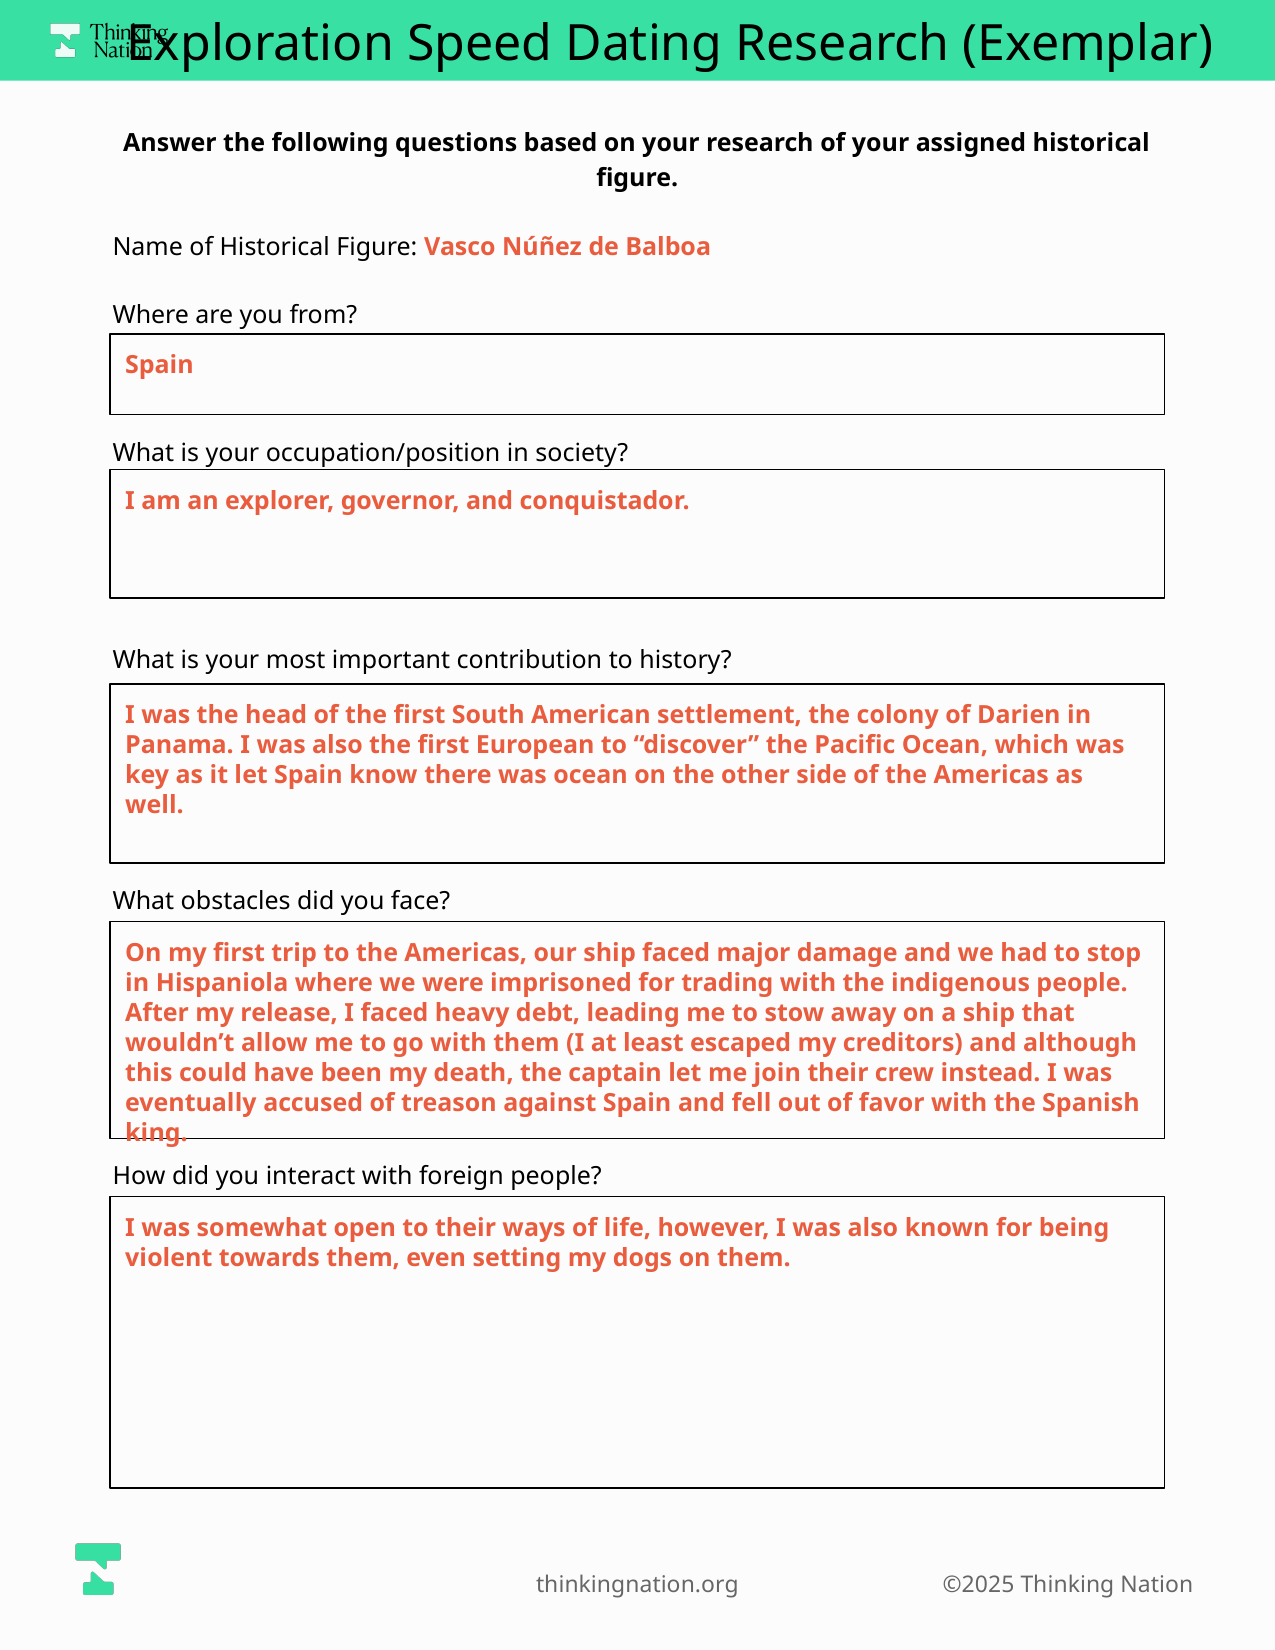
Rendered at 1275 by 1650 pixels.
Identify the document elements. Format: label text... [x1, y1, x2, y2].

text_box I was somewhat open to their ways of life, however, I was also known for being violent towards them, even setting my dogs on them. [110, 1196, 1165, 1489]
text_box Spain [110, 333, 1165, 415]
text_box On my first trip to the Americas, our ship faced major damage and we had to stop in Hispaniola where we were imprisoned for trading with the indigenous people. After my release, I faced heavy debt, leading me to stow away on a ship that wouldn’t allow me to go with them (I at least escaped my creditors) and although this could have been my death, the captain let me join their crew instead. I was eventually accused of treason against Spain and fell out of favor with the Spanish king. [110, 921, 1165, 1139]
picture [36, 12, 172, 69]
text_box I was the head of the first South American settlement, the colony of Darien in Panama. I was also the first European to “discover” the Pacific Ocean, which was key as it let Spain know there was ocean on the other side of the Americas as well. [110, 683, 1165, 863]
picture [62, 1533, 134, 1605]
text_box I am an explorer, governor, and conquistador. [110, 469, 1165, 598]
text_box ©2025 Thinking Nation [1178, 1553, 1210, 1605]
text_box Exploration Speed Dating Research (Exemplar) [0, 0, 1275, 81]
text_box Answer the following questions based on your research of your assigned historical figure. Name of Historical Figure: Vasco Núñez de Balboa Where are you from? What is your occupation/position in society? What is your most important contribution to history? What obstacles did you face? How did you interact with foreign people? [97, 107, 1178, 1650]
